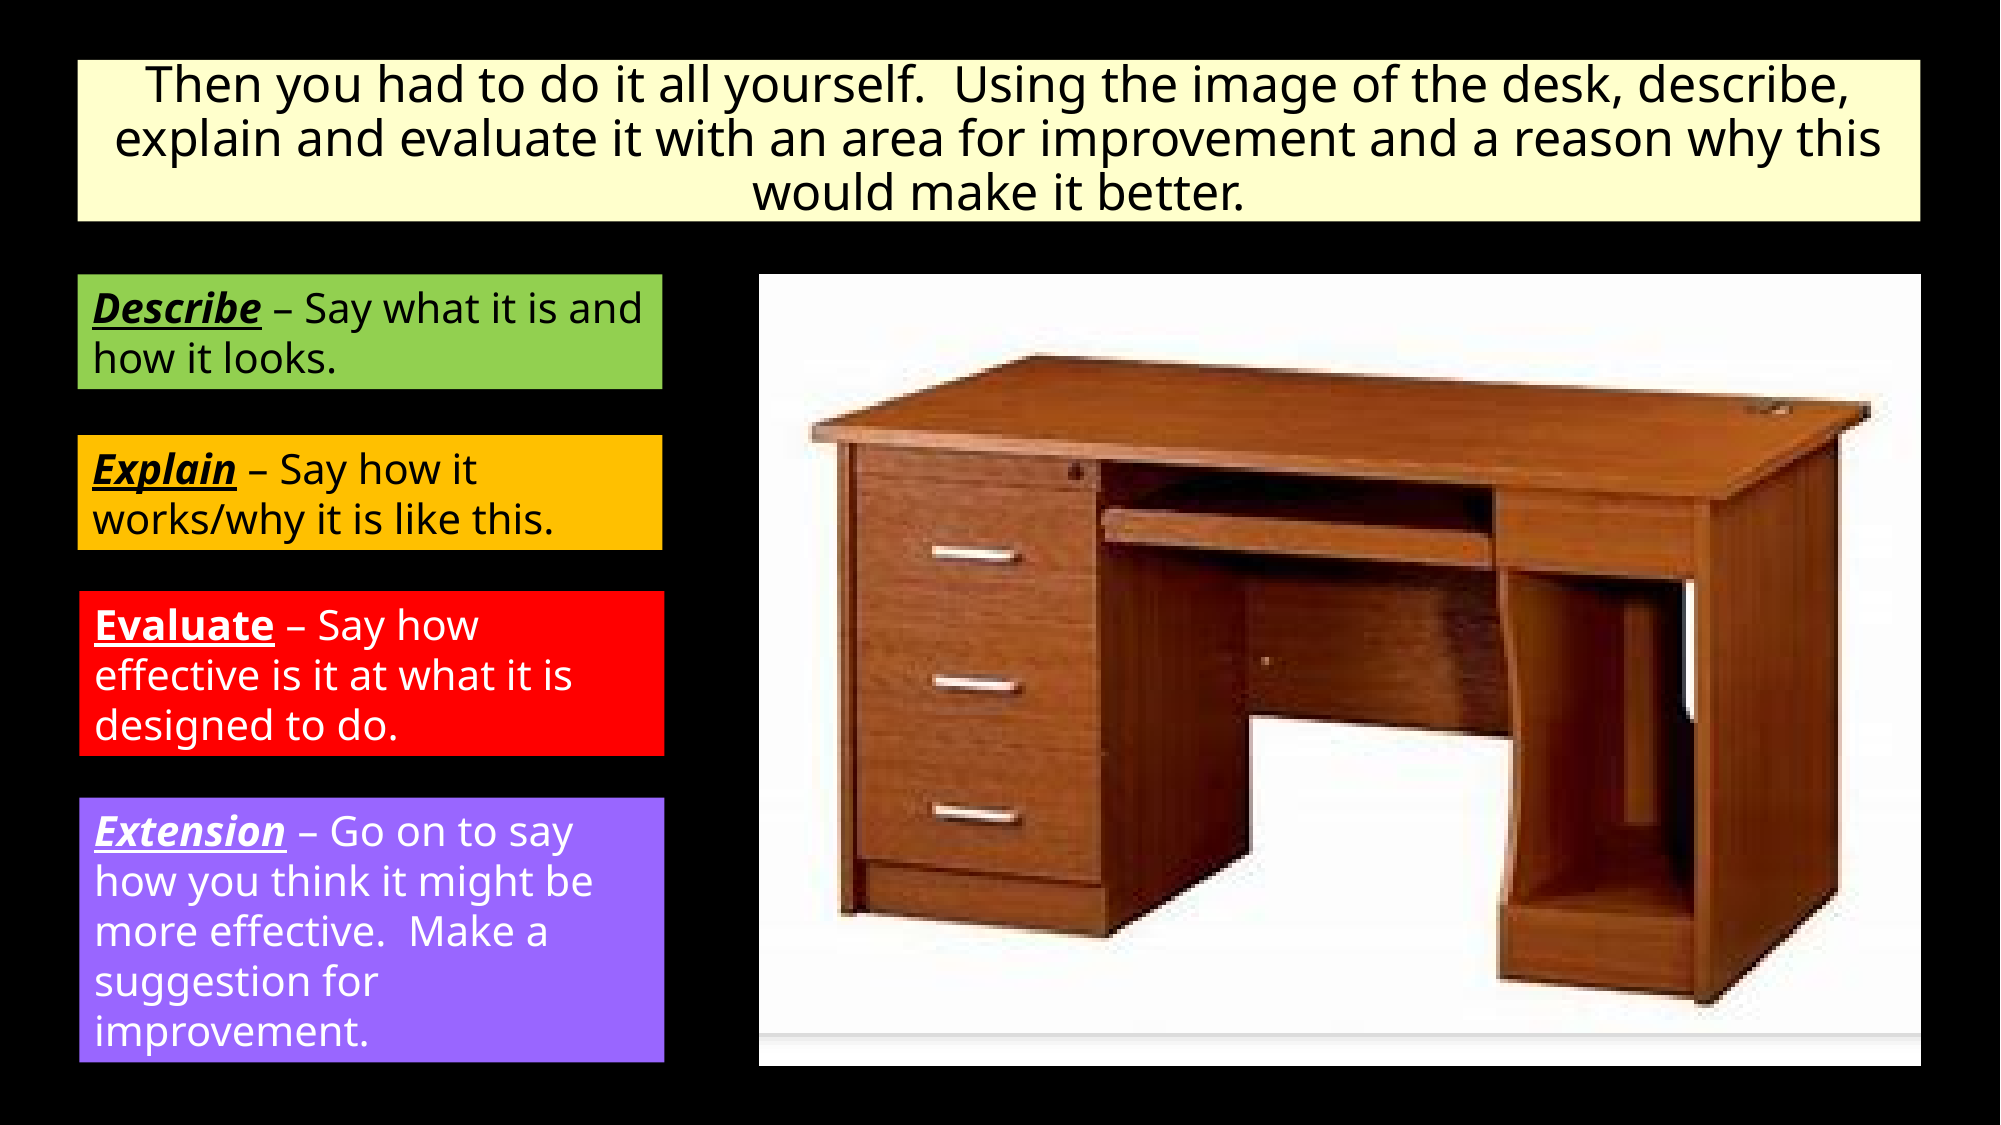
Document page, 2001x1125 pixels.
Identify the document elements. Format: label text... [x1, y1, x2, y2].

text_box Describe – Say what it is and how it looks. [77, 274, 663, 390]
picture [759, 274, 1921, 1066]
title Then you had to do it all yourself. Using the image of the desk, describe, explain and evaluate it with an area for improvement and a reason why this would make it better. [77, 59, 1921, 222]
text_box Evaluate – Say how effective is it at what it is designed to do. [79, 591, 665, 756]
text_box Explain – Say how it works/why it is like this. [77, 435, 663, 550]
text_box Extension – Go on to say how you think it might be more effective. Make a suggestion for improvement. [79, 797, 665, 1063]
